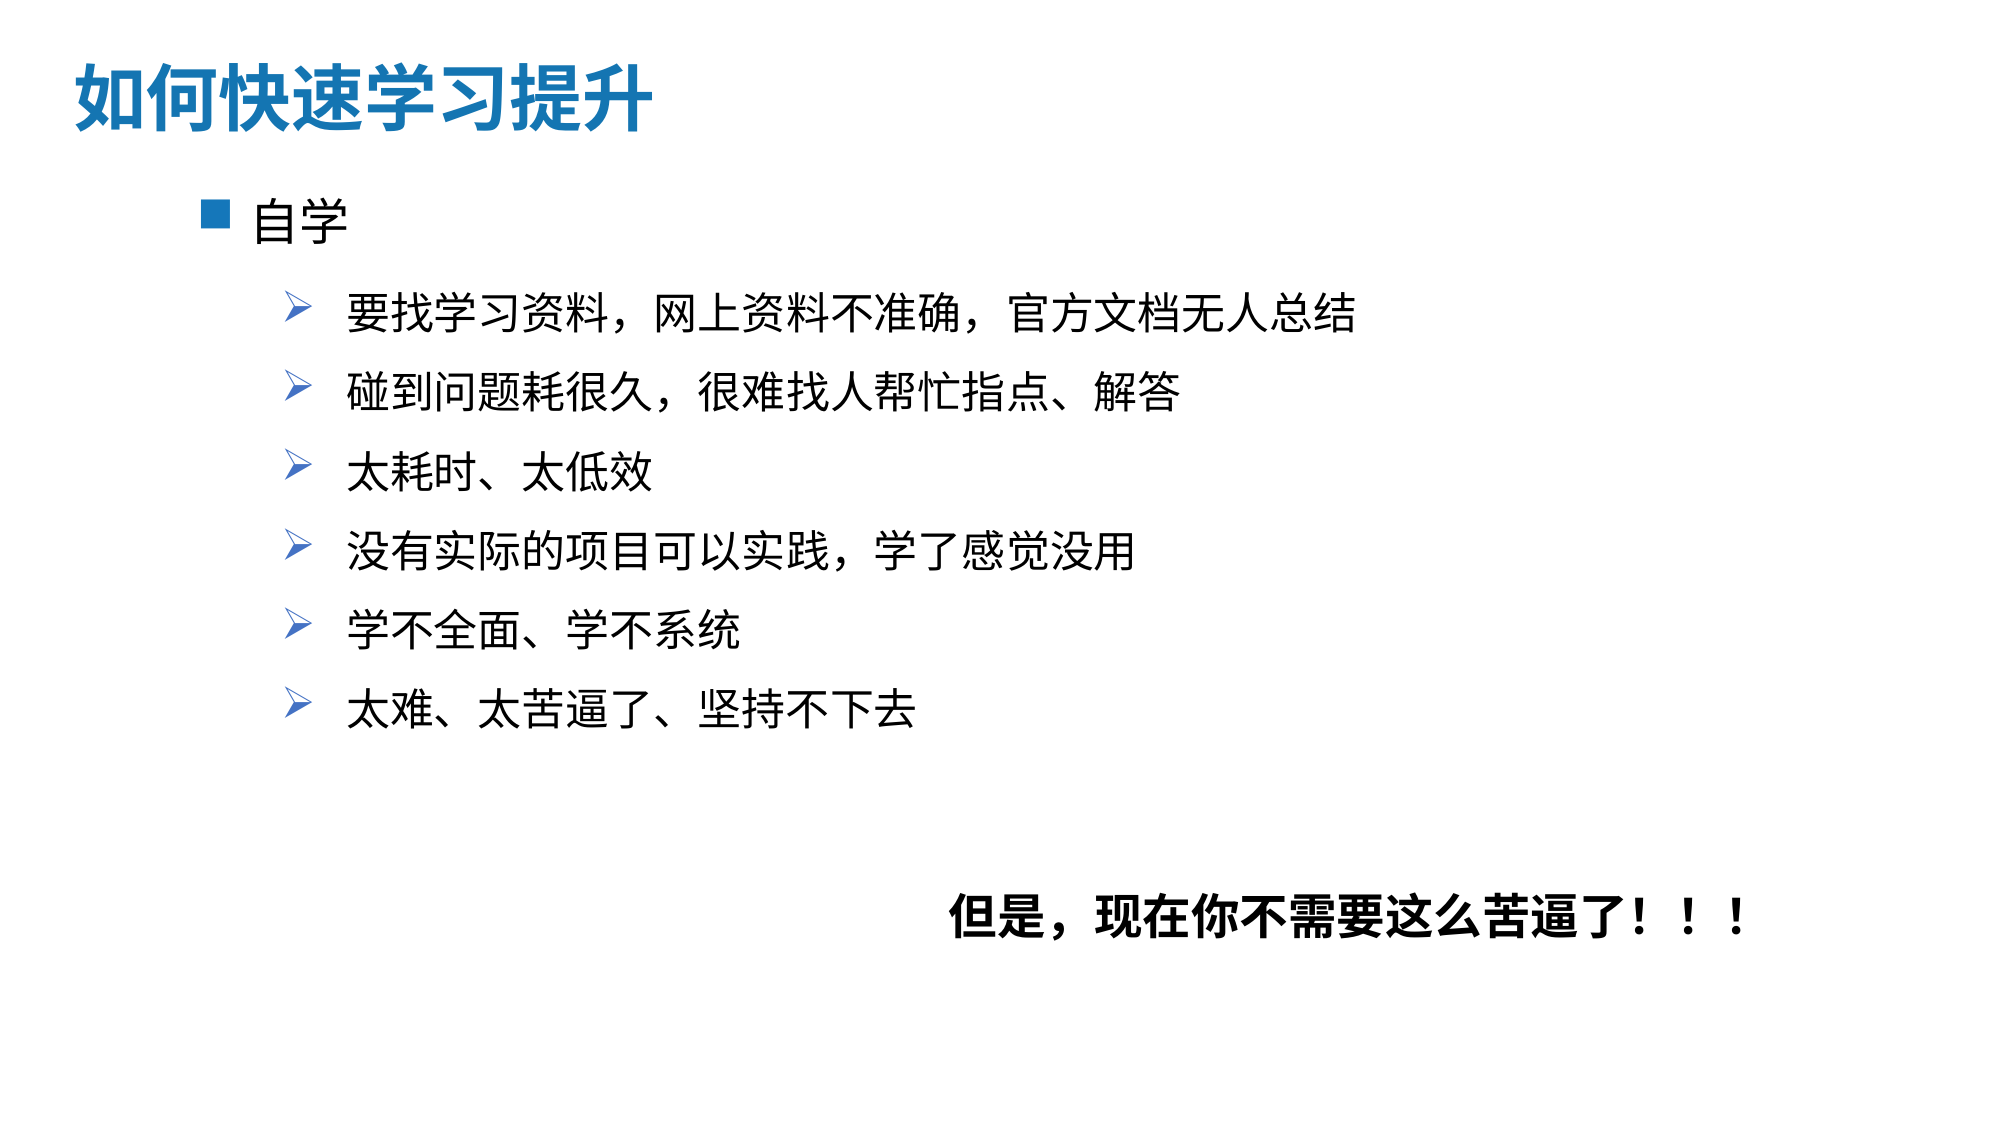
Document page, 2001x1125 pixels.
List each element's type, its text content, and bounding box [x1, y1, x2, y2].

text_box 要找学习资料，网上资料不准确，官方文档无人总结 碰到问题耗很久，很难找人帮忙指点、解答 太耗时、太低效 没有实际的项目可以实践，学了感觉没用 学不全面、学不系统 太难、太苦逼了、坚持不下去 [266, 251, 1899, 742]
text_box 自学 [182, 183, 1866, 258]
text_box 如何快速学习提升 [62, 48, 1938, 145]
text_box 但是，现在你不需要这么苦逼了！！！ [933, 878, 1938, 952]
